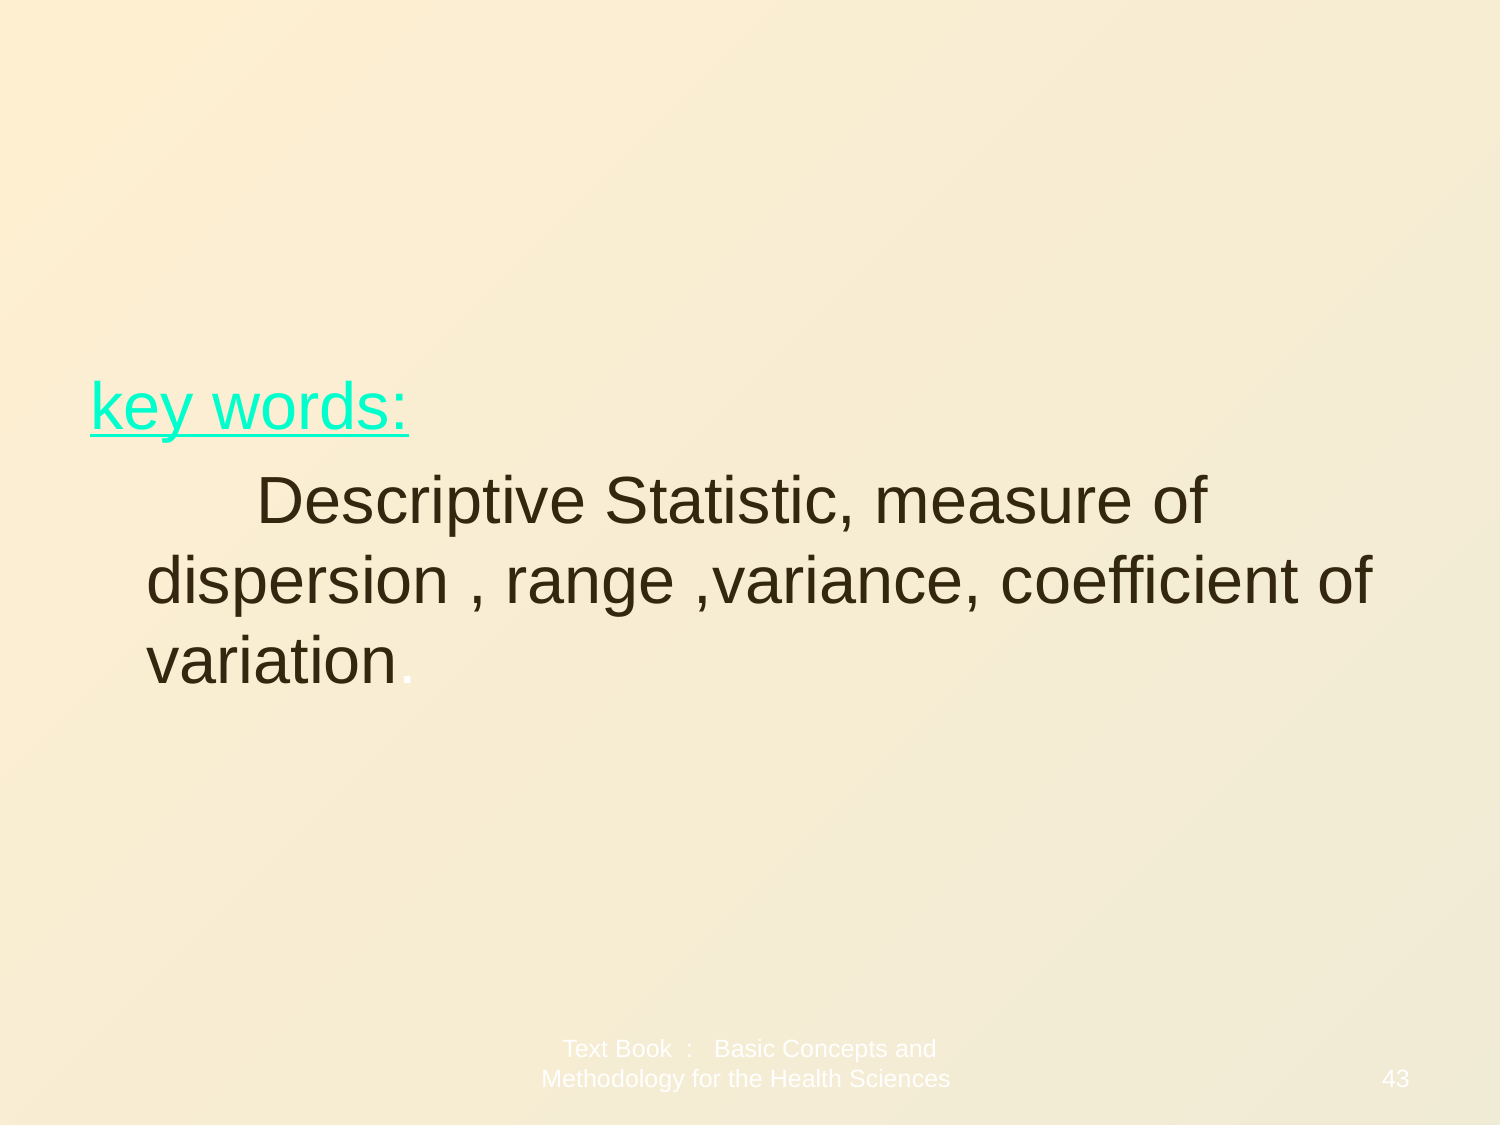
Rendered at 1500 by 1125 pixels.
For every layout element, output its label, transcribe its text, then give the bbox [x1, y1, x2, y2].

footer Text Book : Basic Concepts and Methodology for the Health Sciences [512, 1024, 988, 1101]
list key words: Descriptive Statistic, measure of dispersion , range ,variance, coefficient of variation. [74, 262, 1426, 1001]
slide_number 43 [1074, 1024, 1426, 1101]
